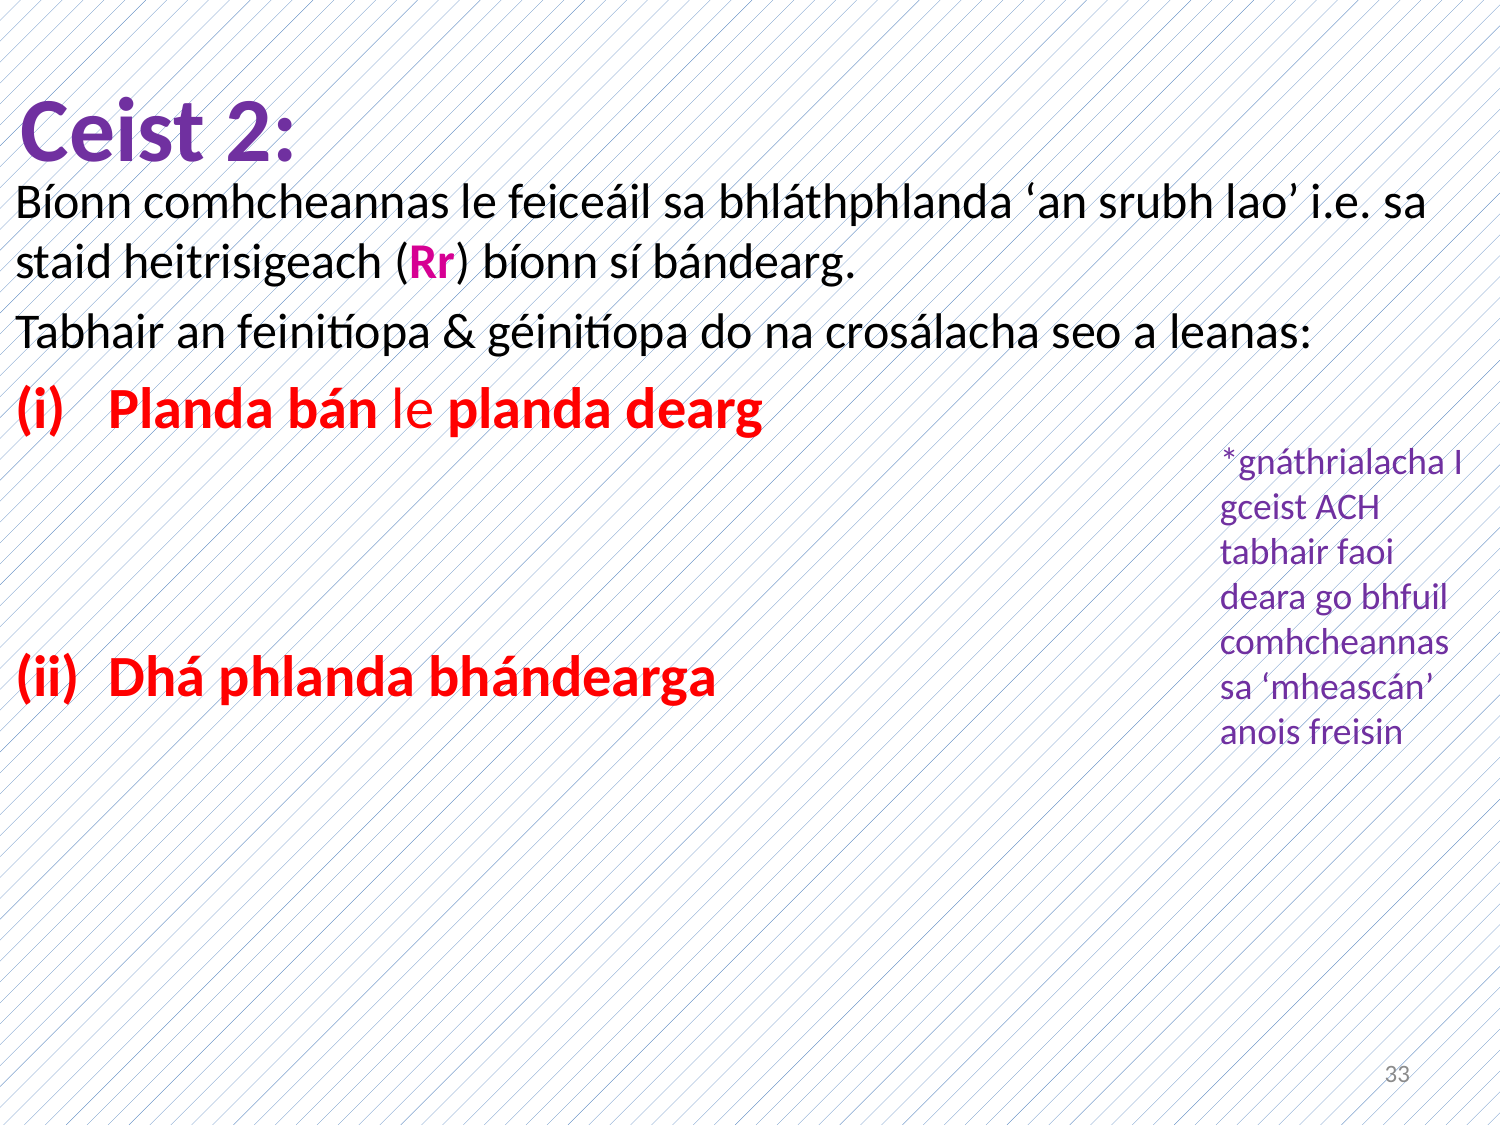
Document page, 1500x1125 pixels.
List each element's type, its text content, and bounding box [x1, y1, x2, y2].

list Bíonn comhcheannas le feiceáil sa bhláthphlanda ‘an srubh lao’ i.e. sa staid heitrisigeach (Rr) bíonn sí bándearg. Tabhair an feinitíopa & géinitíopa do na crosálacha seo a leanas: Planda bán le planda dearg Dhá phlanda bhándearga [0, 160, 1483, 1083]
title Ceist 2: [5, 30, 1392, 160]
slide_number 33 [1074, 1042, 1425, 1103]
text_box *gnáthrialacha I gceist ACH tabhair faoi deara go bhfuil comhcheannas sa ‘mheascán’ anois freisin [1205, 430, 1483, 805]
